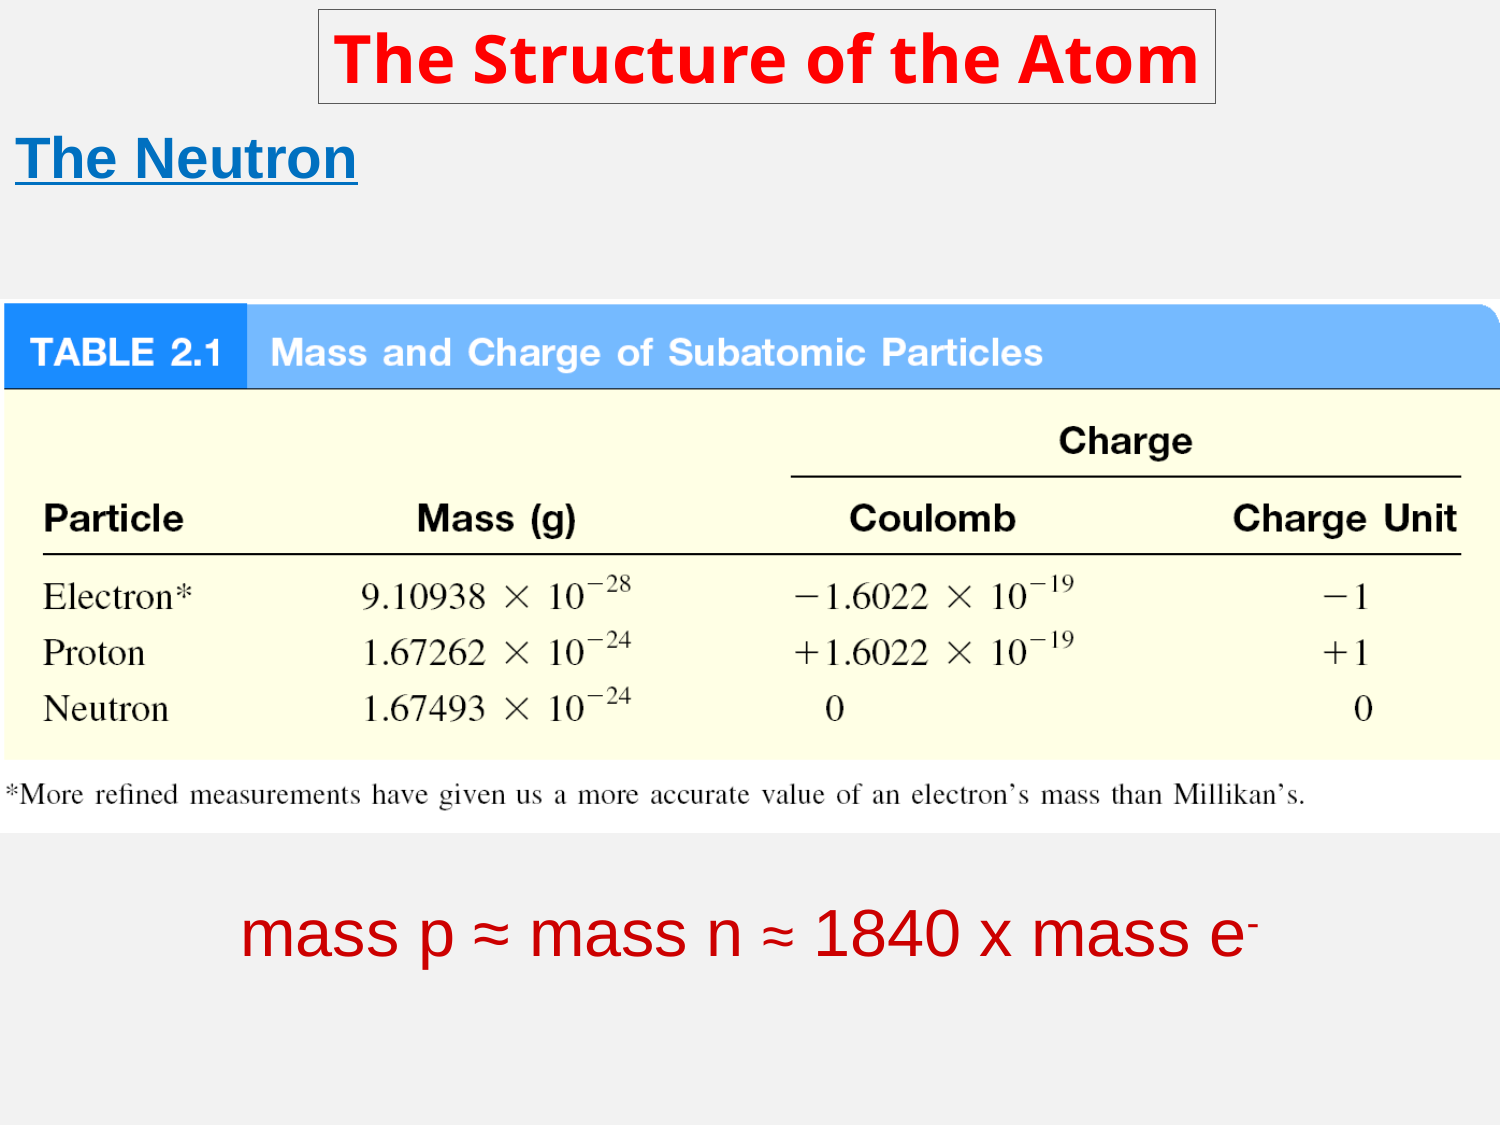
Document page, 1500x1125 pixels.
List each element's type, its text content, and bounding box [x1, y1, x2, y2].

text_box The Neutron [0, 107, 390, 204]
text_box The Structure of the Atom [318, 9, 1216, 104]
text_box mass p ≈ mass n ≈ 1840 x mass e- [218, 881, 1282, 977]
picture [0, 299, 1500, 833]
